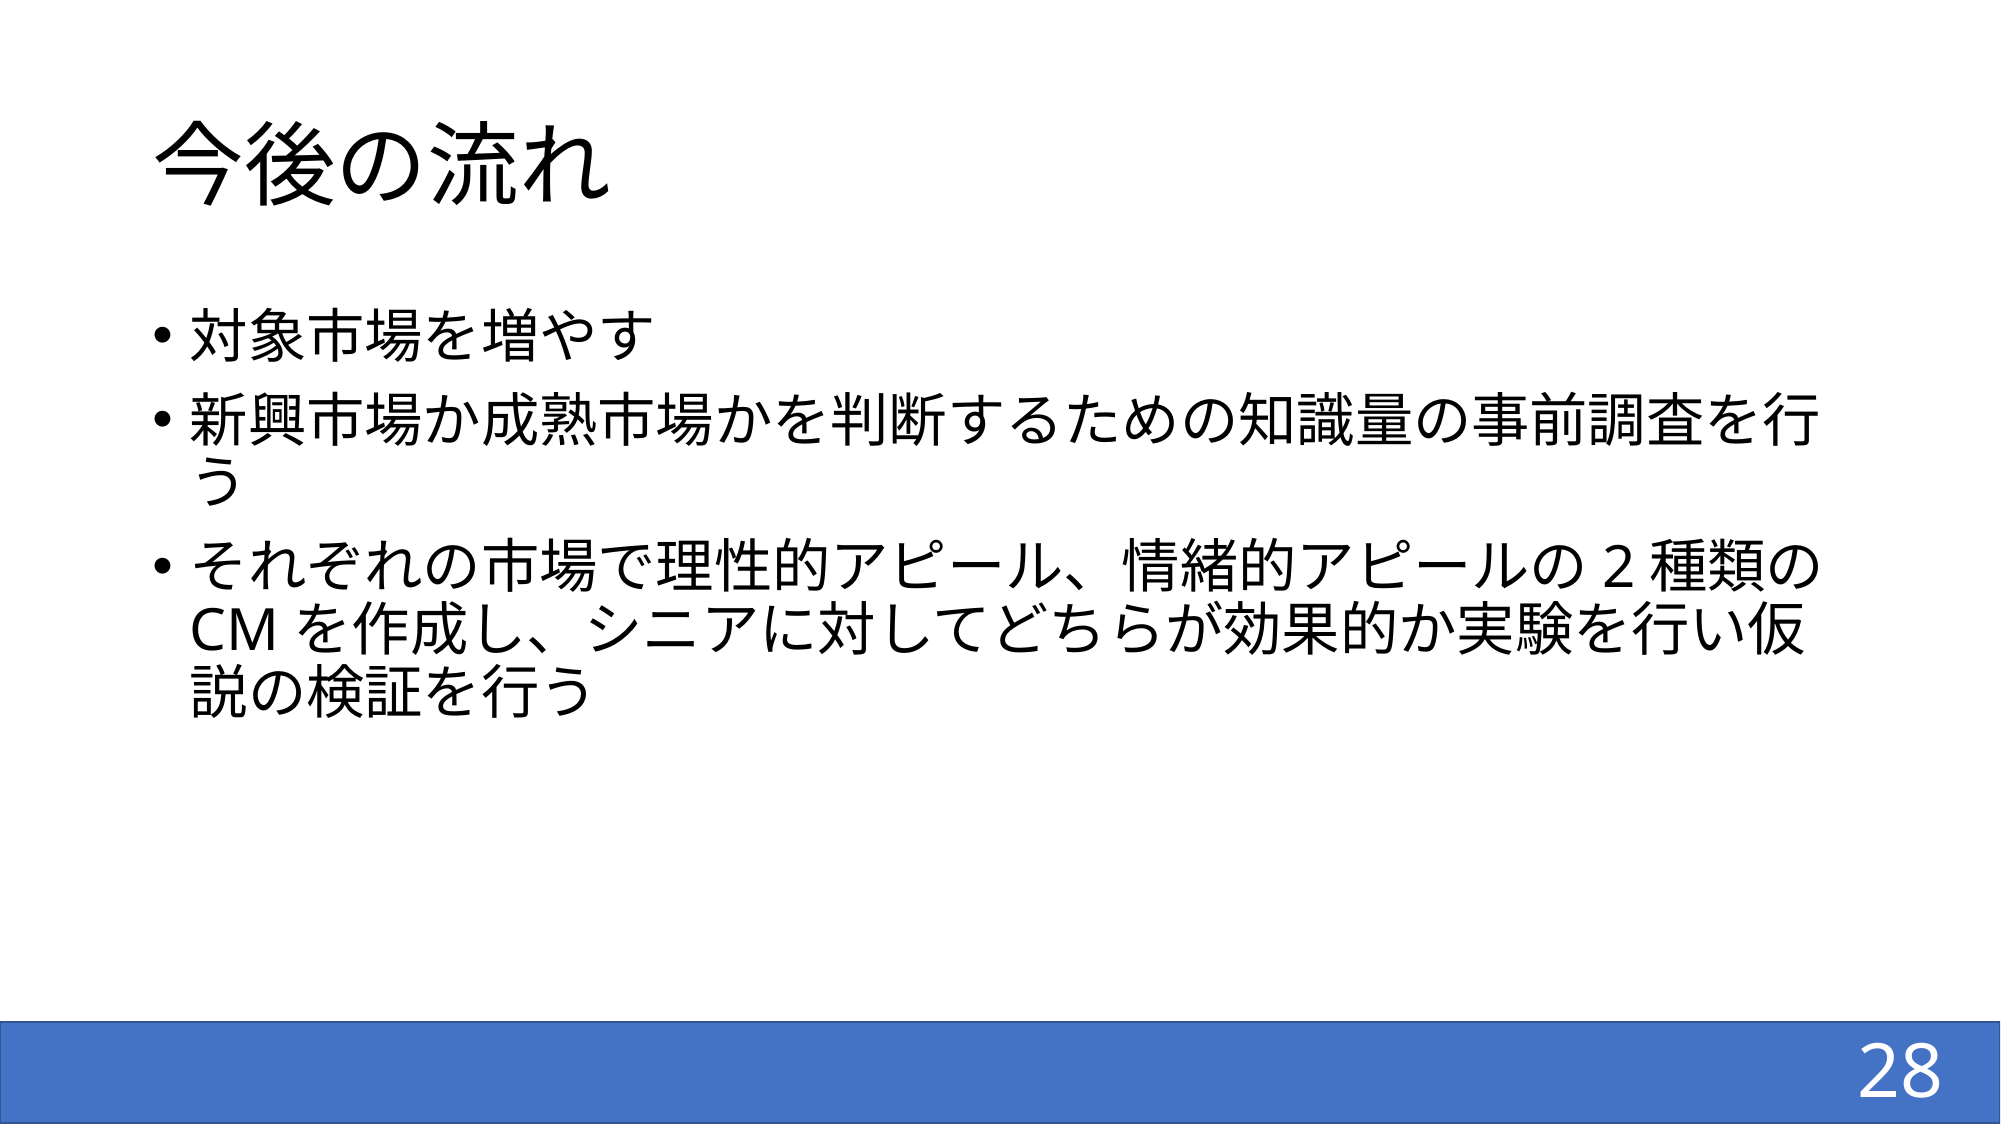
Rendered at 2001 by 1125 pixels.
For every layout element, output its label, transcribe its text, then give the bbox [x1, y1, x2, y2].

list 対象市場を増やす 新興市場か成熟市場かを判断するための知識量の事前調査を行う それぞれの市場で理性的アピール、情緒的アピールの2種類のCMを作成し、シニアに対してどちらが効果的か実験を行い仮説の検証を行う [137, 299, 1863, 1014]
slide_number 28 [1507, 1043, 1958, 1104]
title 今後の流れ [137, 59, 1863, 278]
